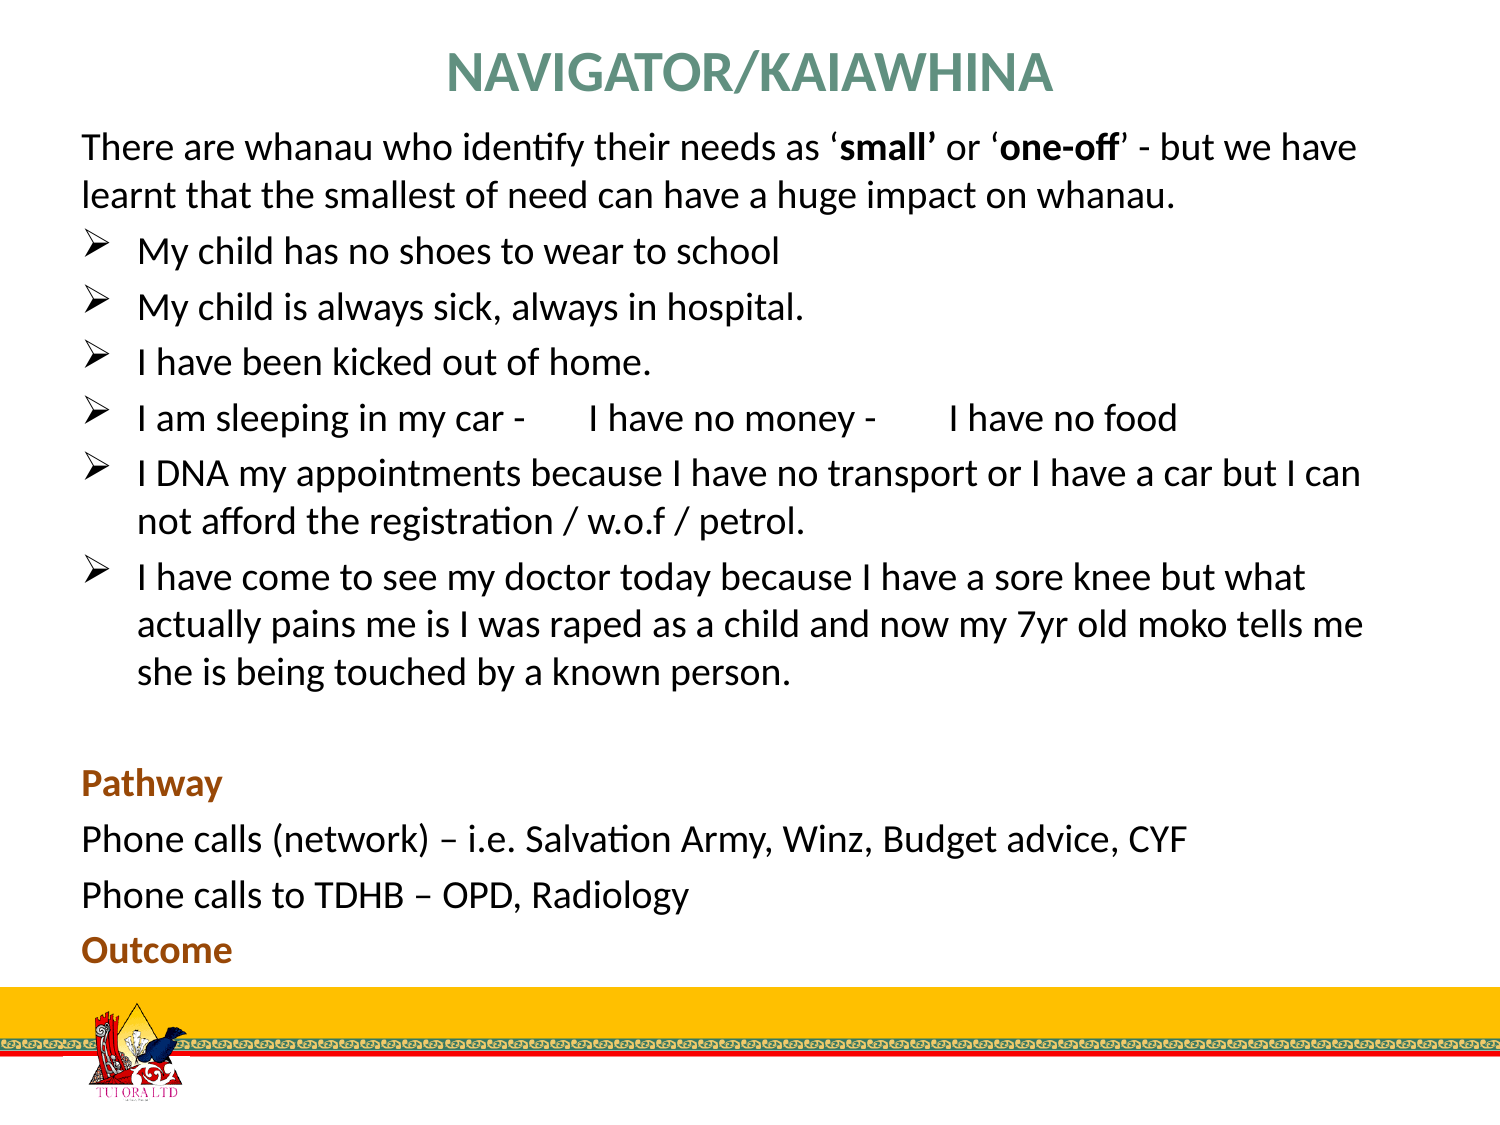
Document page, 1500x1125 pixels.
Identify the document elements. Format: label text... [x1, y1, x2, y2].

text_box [0, 987, 1500, 1105]
list There are whanau who identify their needs as ‘small’ or ‘one-off’ - but we have learnt that the smallest of need can have a huge impact on whanau. My child has no shoes to wear to school My child is always sick, always in hospital. I have been kicked out of home. I am sleeping in my car - I have no money - I have no food I DNA my appointments because I have no transport or I have a car but I can not afford the registration / w.o.f / petrol. I have come to see my doctor today because I have a sore knee but what actually pains me is I was raped as a child and now my 7yr old moko tells me she is being touched by a known person. Pathway Phone calls (network) – i.e. Salvation Army, Winz, Budget advice, CYF Phone calls to TDHB – OPD, Radiology Outcome Follow up – on-going aspirations [66, 113, 1417, 986]
title NAVIGATOR/KAIAWHINA [75, 45, 1425, 161]
